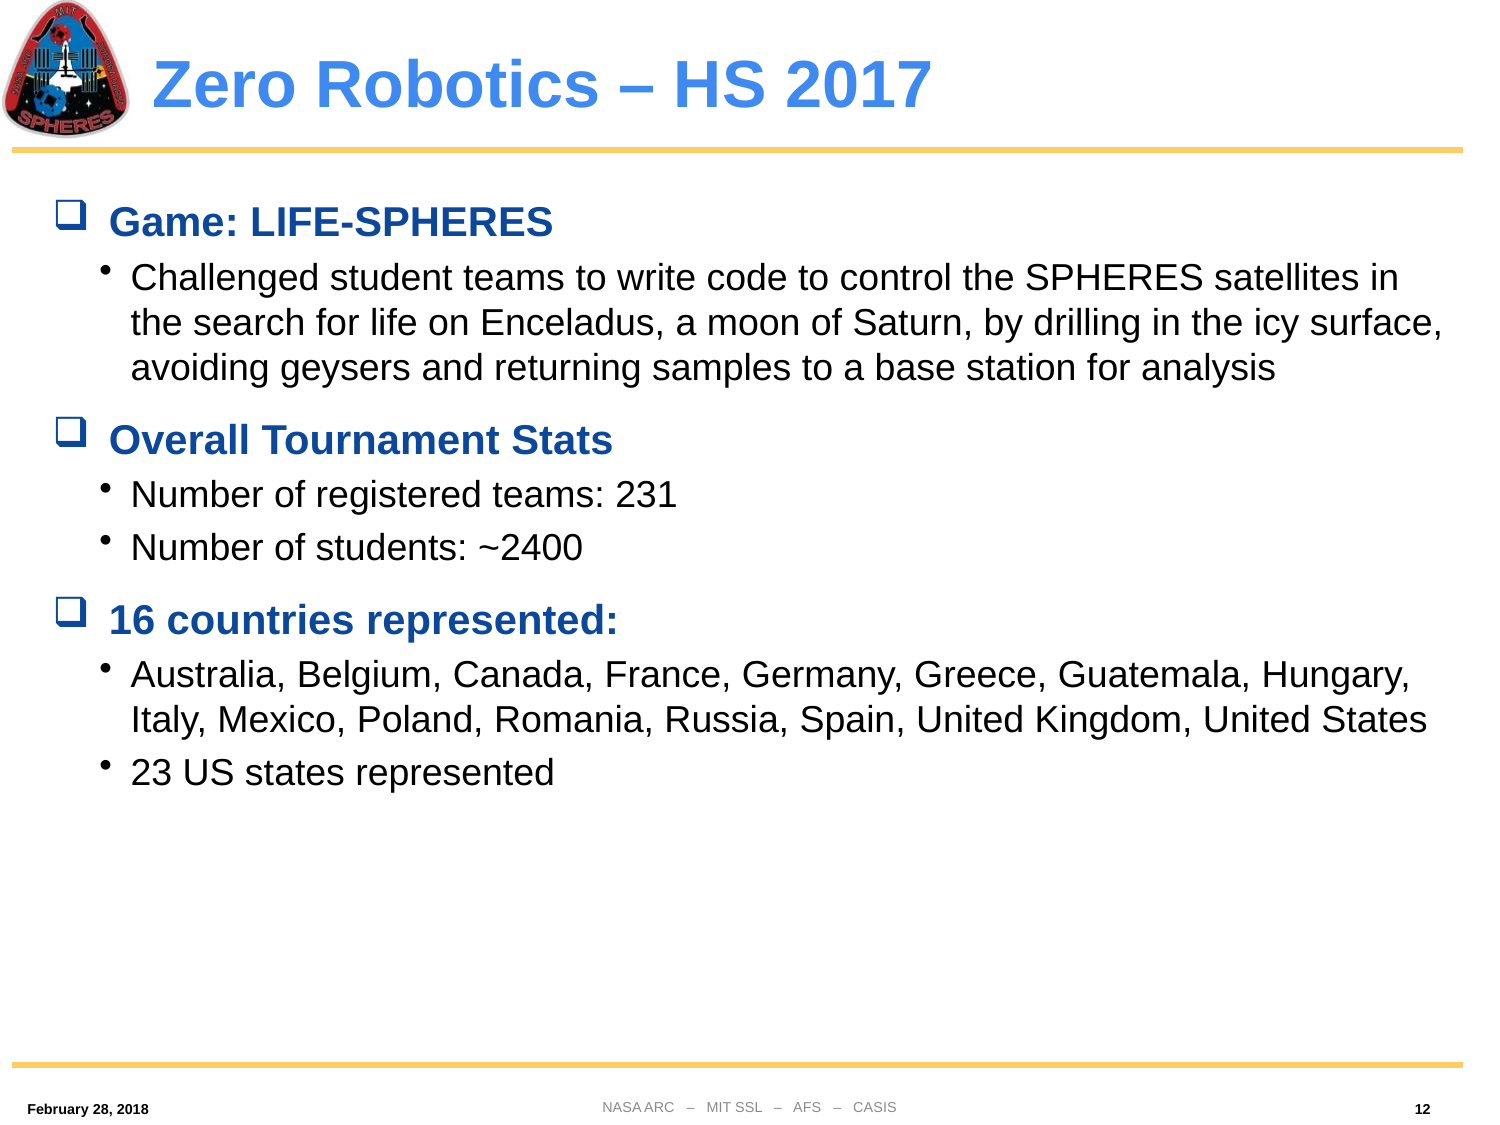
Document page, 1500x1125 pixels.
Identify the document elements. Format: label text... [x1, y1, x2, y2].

title Zero Robotics – HS 2017 [137, 24, 1451, 138]
picture [0, 0, 131, 139]
list Game: LIFE-SPHERES Challenged student teams to write code to control the SPHERES satellites in the search for life on Enceladus, a moon of Saturn, by drilling in the icy surface, avoiding geysers and returning samples to a base station for analysis Overall Tournament Stats Number of registered teams: 231 Number of students: ~2400 16 countries represented: Australia, Belgium, Canada, France, Germany, Greece, Guatemala, Hungary, Italy, Mexico, Poland, Romania, Russia, Spain, United Kingdom, United States 23 US states represented [37, 187, 1463, 988]
footer NASA ARC – MIT SSL – AFS – CASIS [425, 1062, 1075, 1125]
